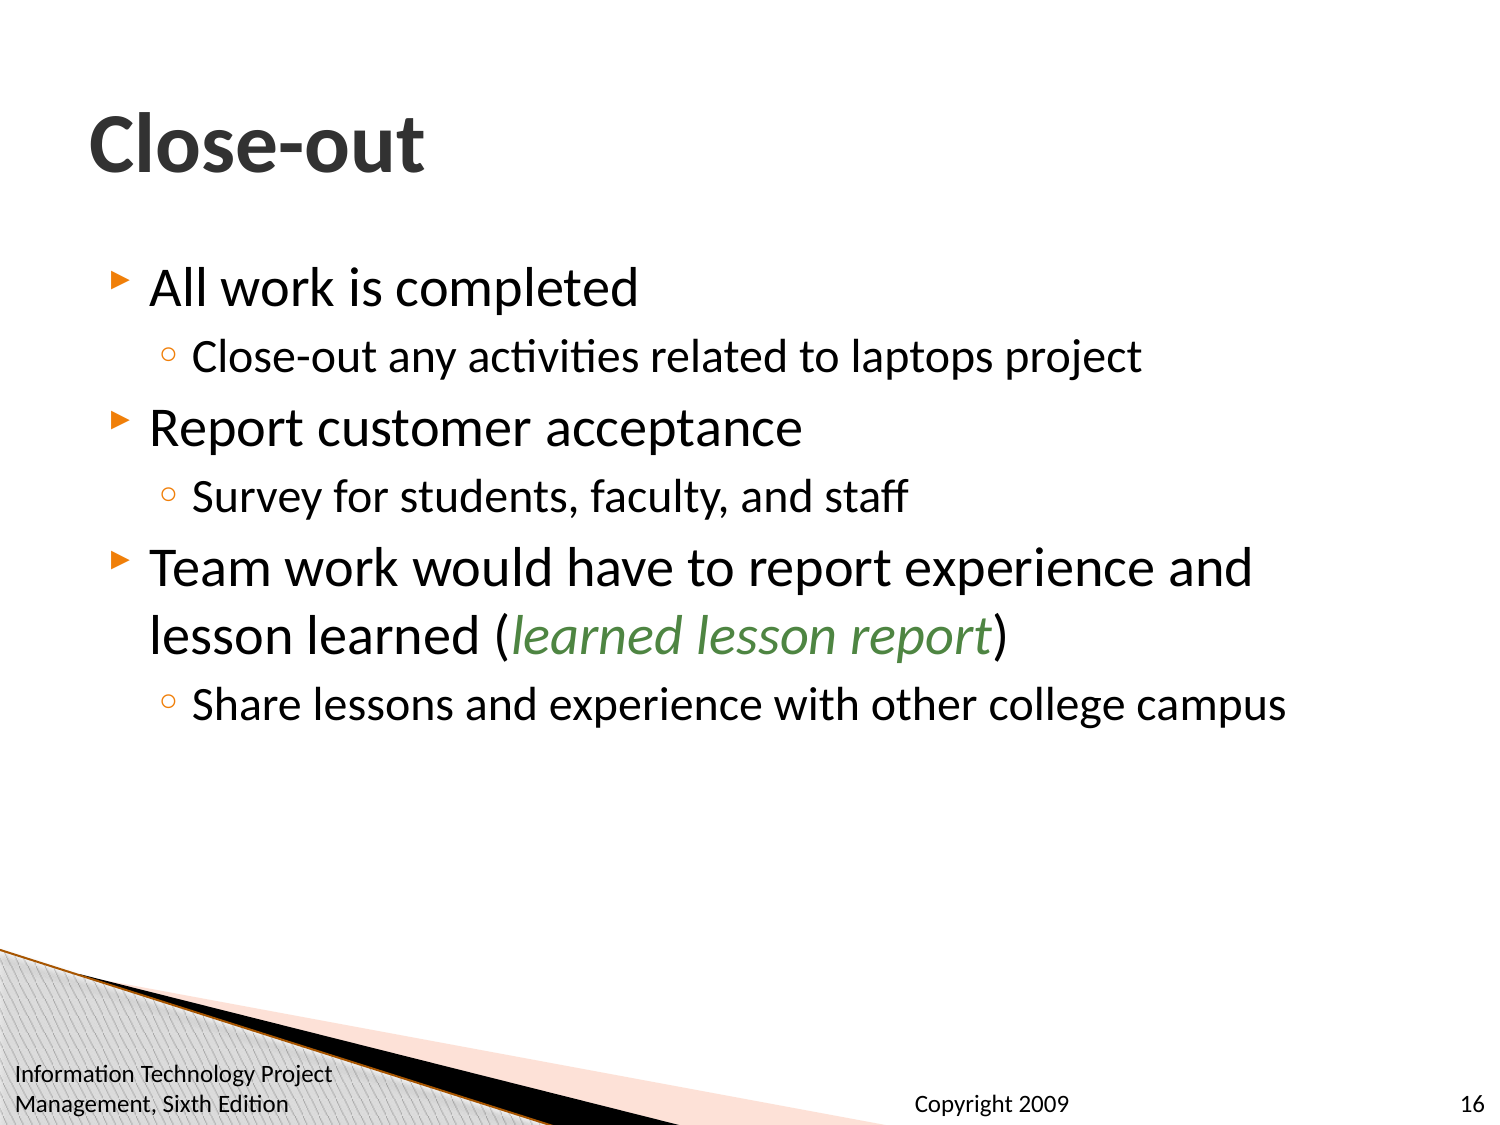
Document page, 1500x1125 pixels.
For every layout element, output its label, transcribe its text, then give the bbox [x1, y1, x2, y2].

footer Information Technology Project Management, Sixth Edition [0, 1065, 425, 1125]
slide_number 16 [1408, 1065, 1500, 1125]
list All work is completed Close-out any activities related to laptops project Report customer acceptance Survey for students, faculty, and staff Team work would have to report experience and lesson learned (learned lesson report) Share lessons and experience with other college campus [74, 242, 1426, 986]
title Close-out [75, 45, 1425, 233]
